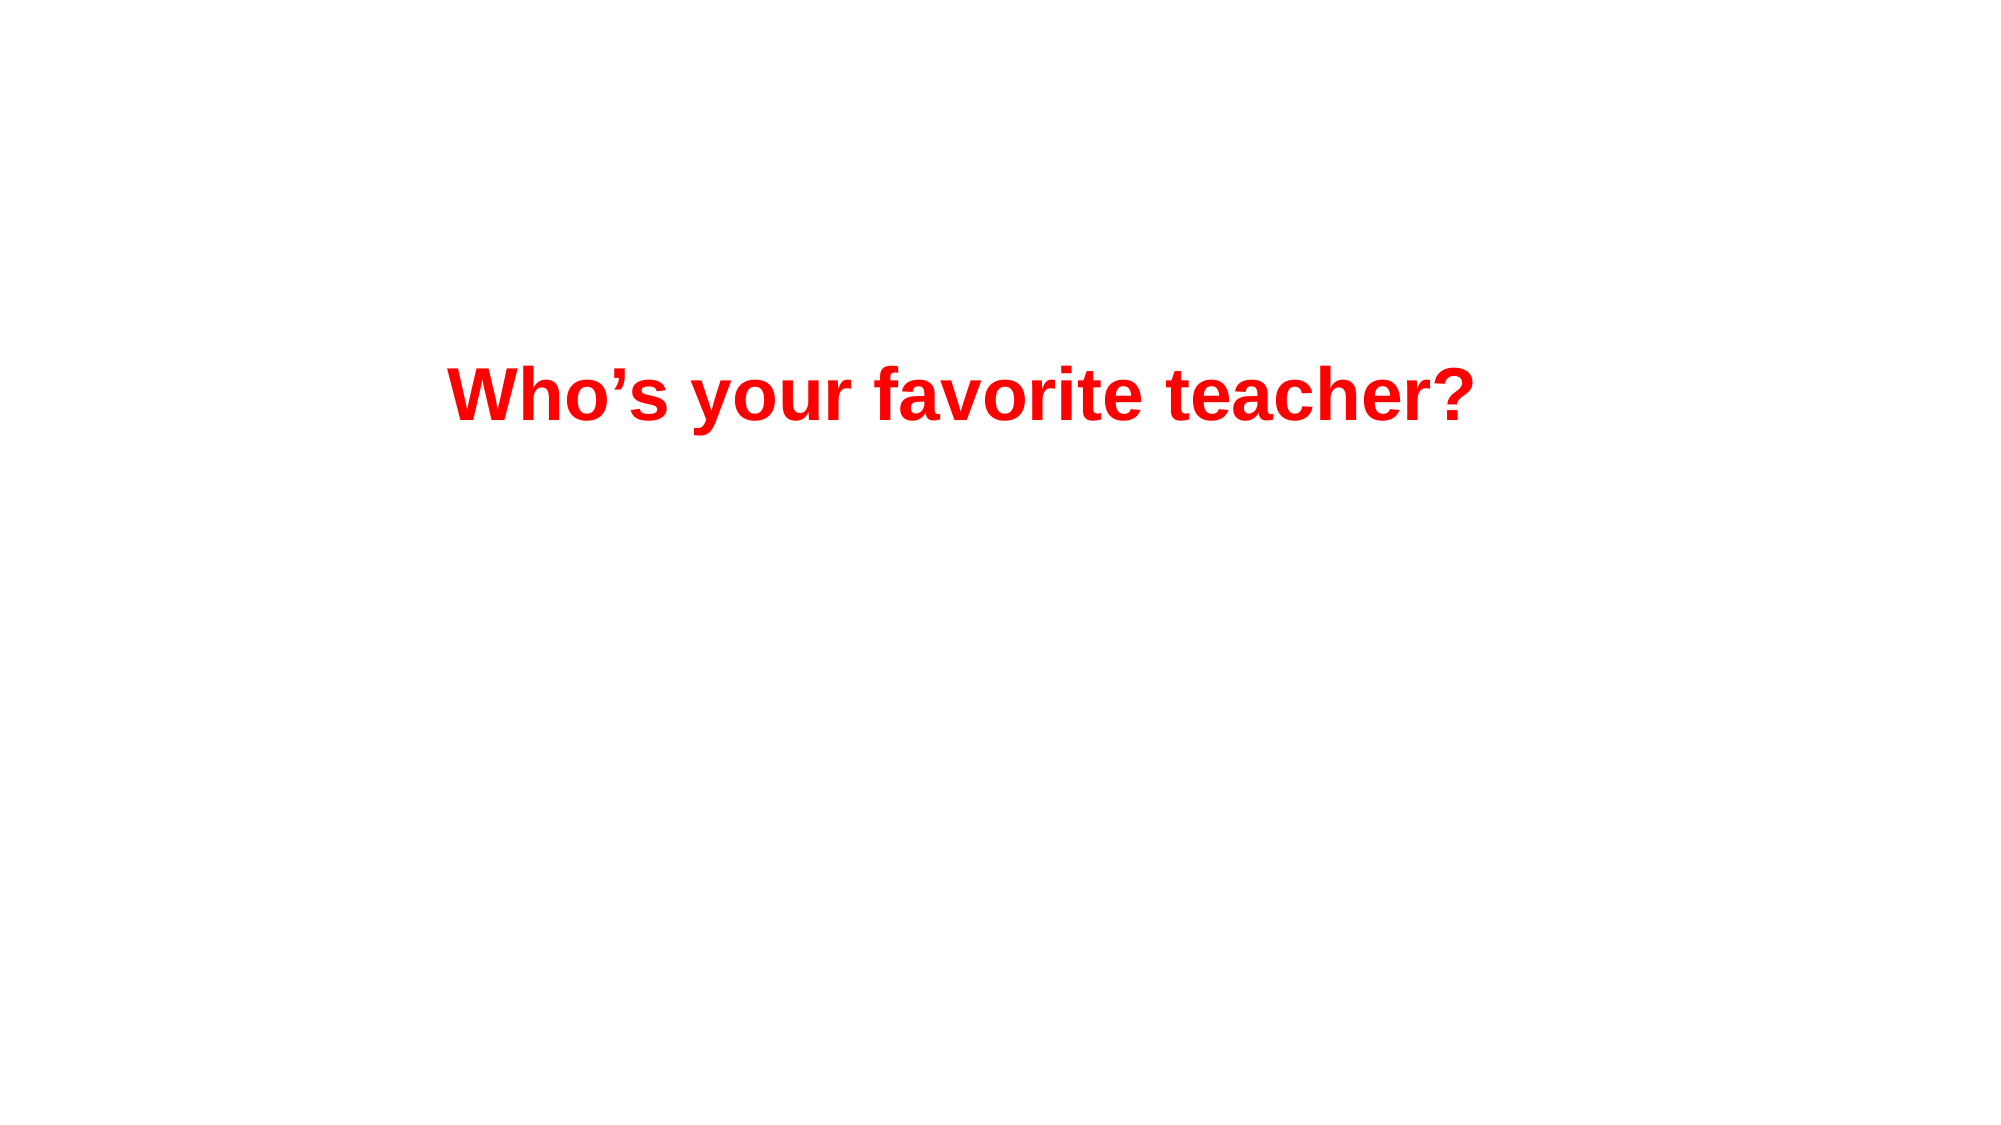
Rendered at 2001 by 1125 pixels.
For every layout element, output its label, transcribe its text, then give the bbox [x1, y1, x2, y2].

text_box Who’s your favorite teacher? [433, 337, 1494, 443]
